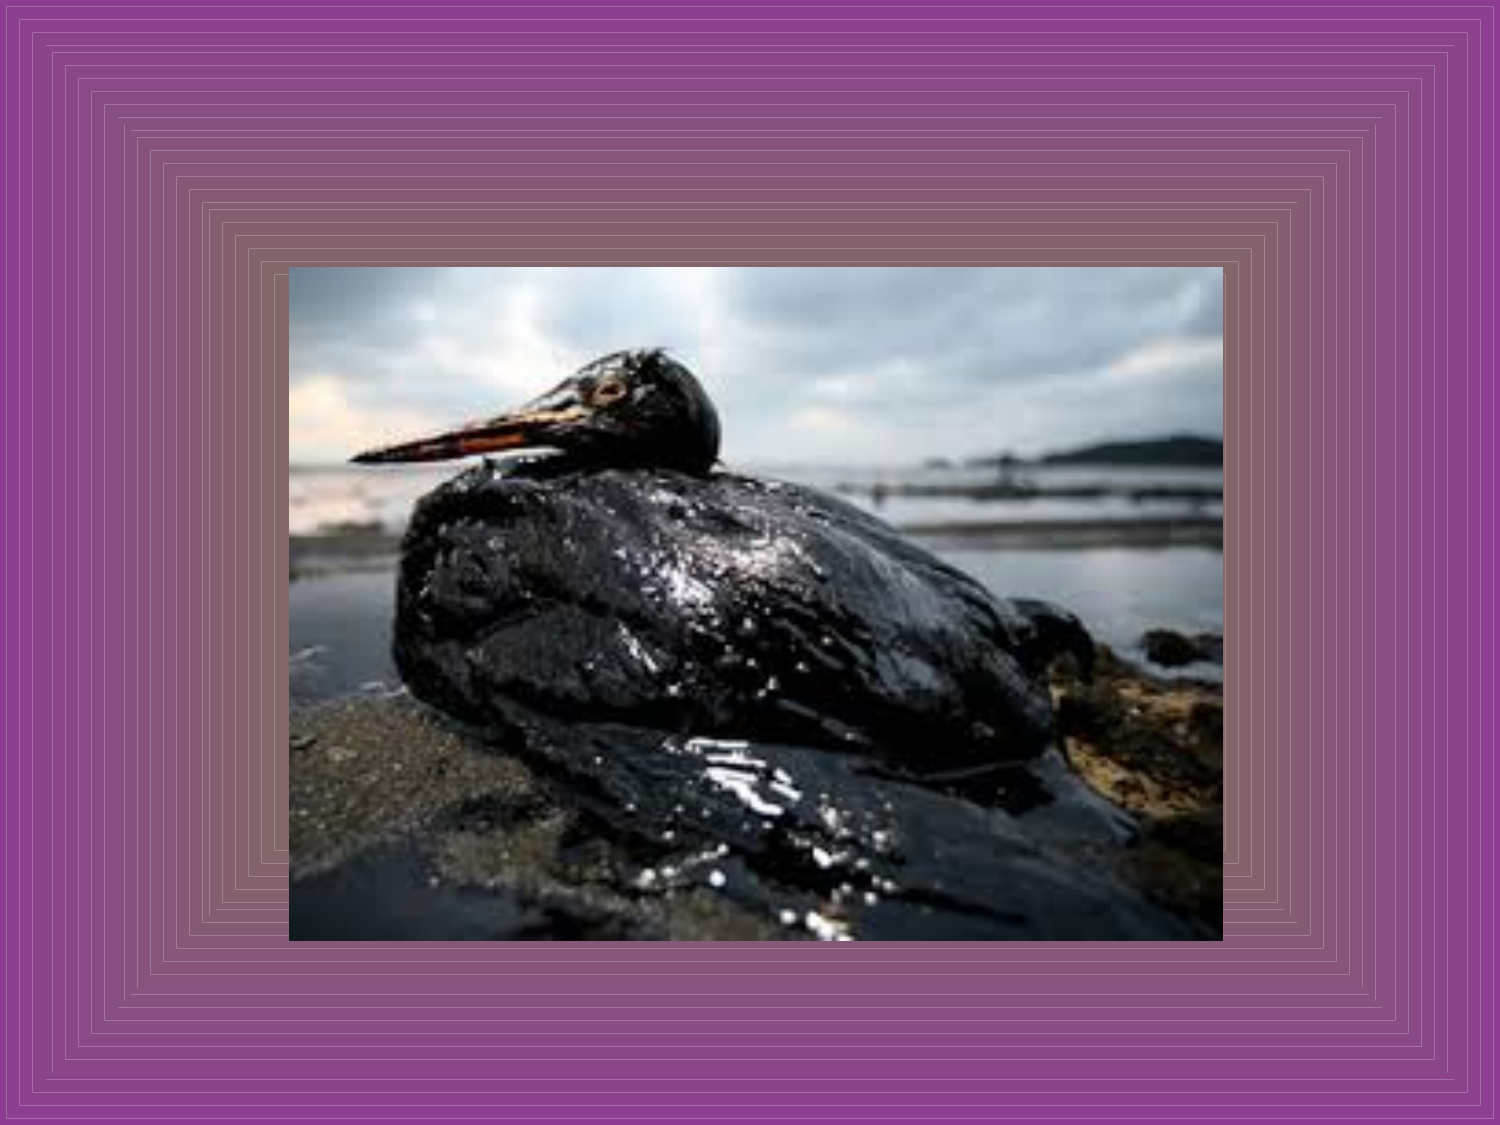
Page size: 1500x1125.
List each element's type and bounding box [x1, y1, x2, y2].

list [288, 266, 1223, 941]
